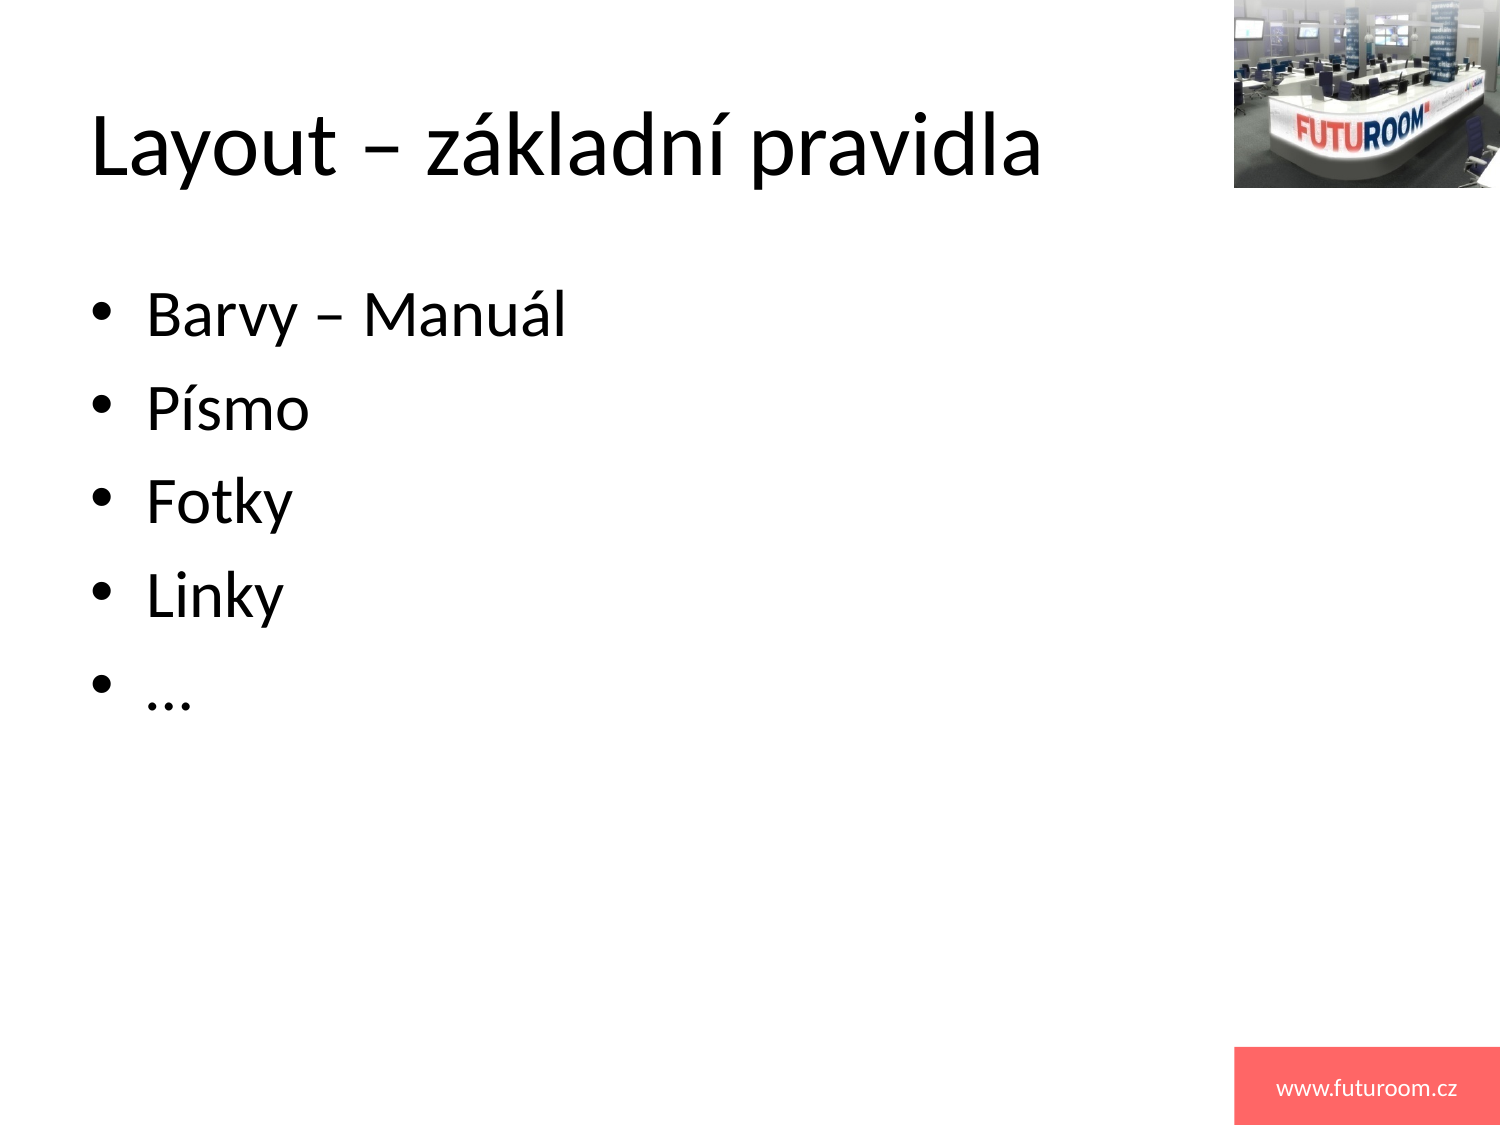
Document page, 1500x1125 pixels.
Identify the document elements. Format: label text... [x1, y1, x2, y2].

picture [1234, 0, 1500, 188]
text_box www.futuroom.cz [1232, 1045, 1500, 1125]
list Barvy – Manuál Písmo Fotky Linky … [75, 262, 1425, 1005]
title Layout – základní pravidla [75, 45, 1425, 233]
